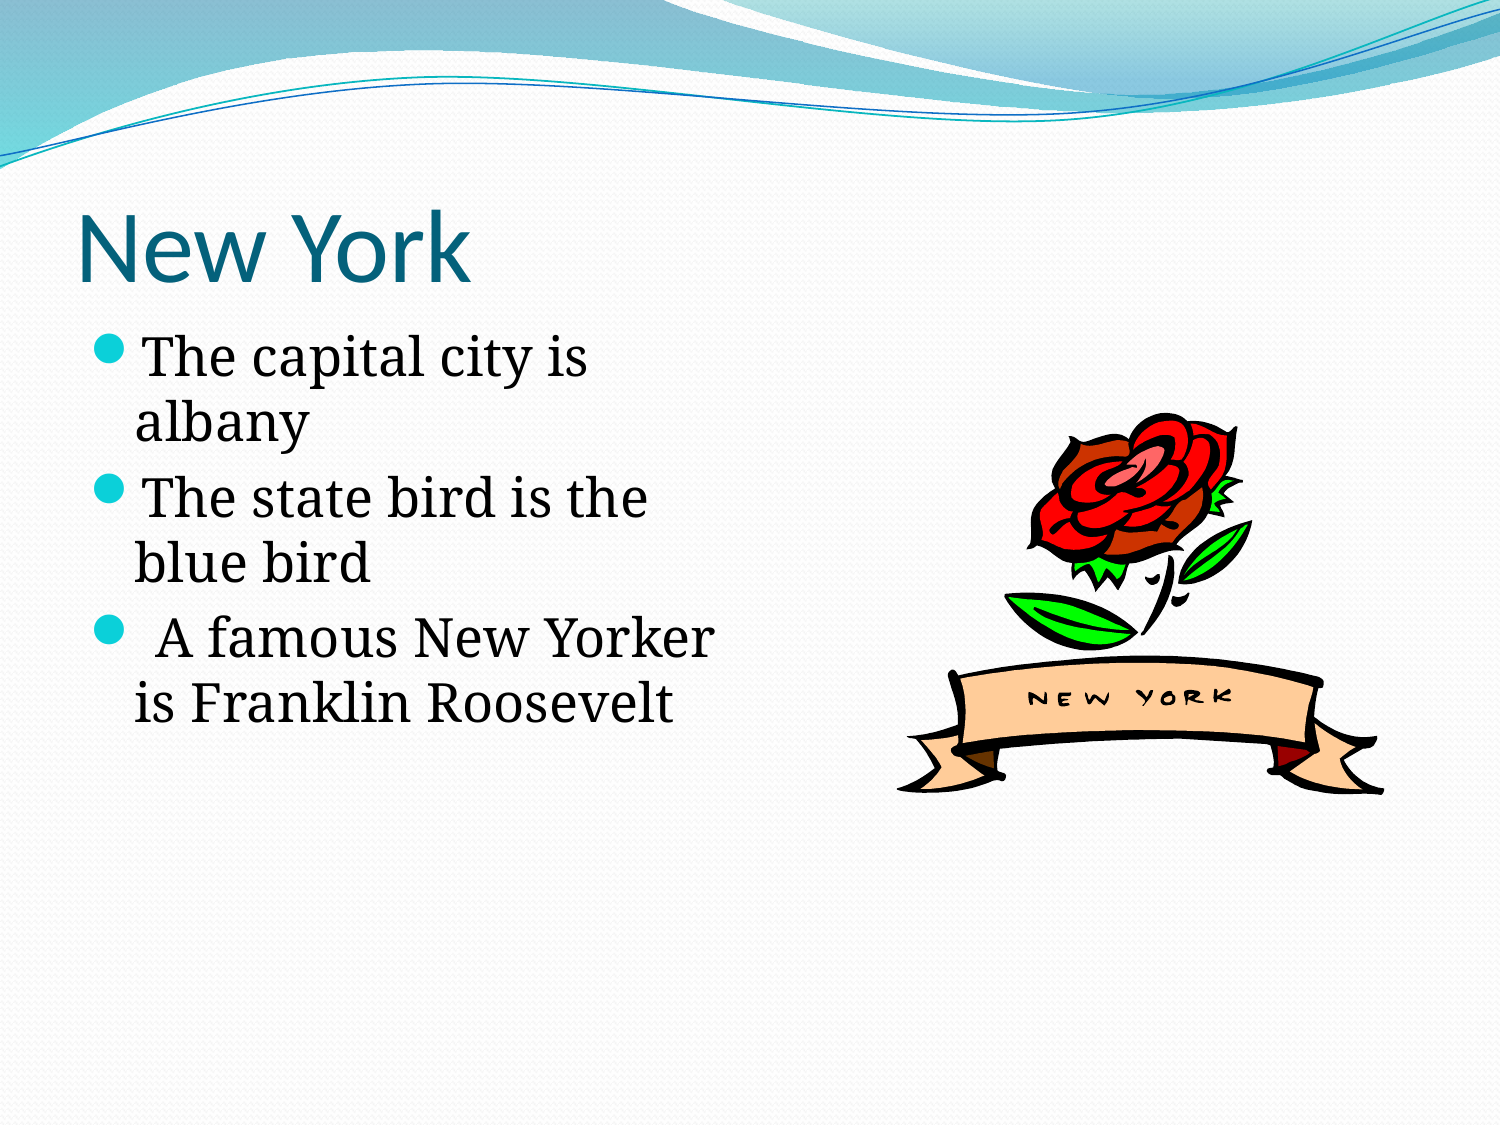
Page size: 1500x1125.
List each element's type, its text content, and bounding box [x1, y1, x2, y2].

title New York [75, 115, 1425, 303]
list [896, 412, 1385, 797]
list The capital city is albany The state bird is the blue bird A famous New Yorker is Franklin Roosevelt [75, 314, 738, 1043]
